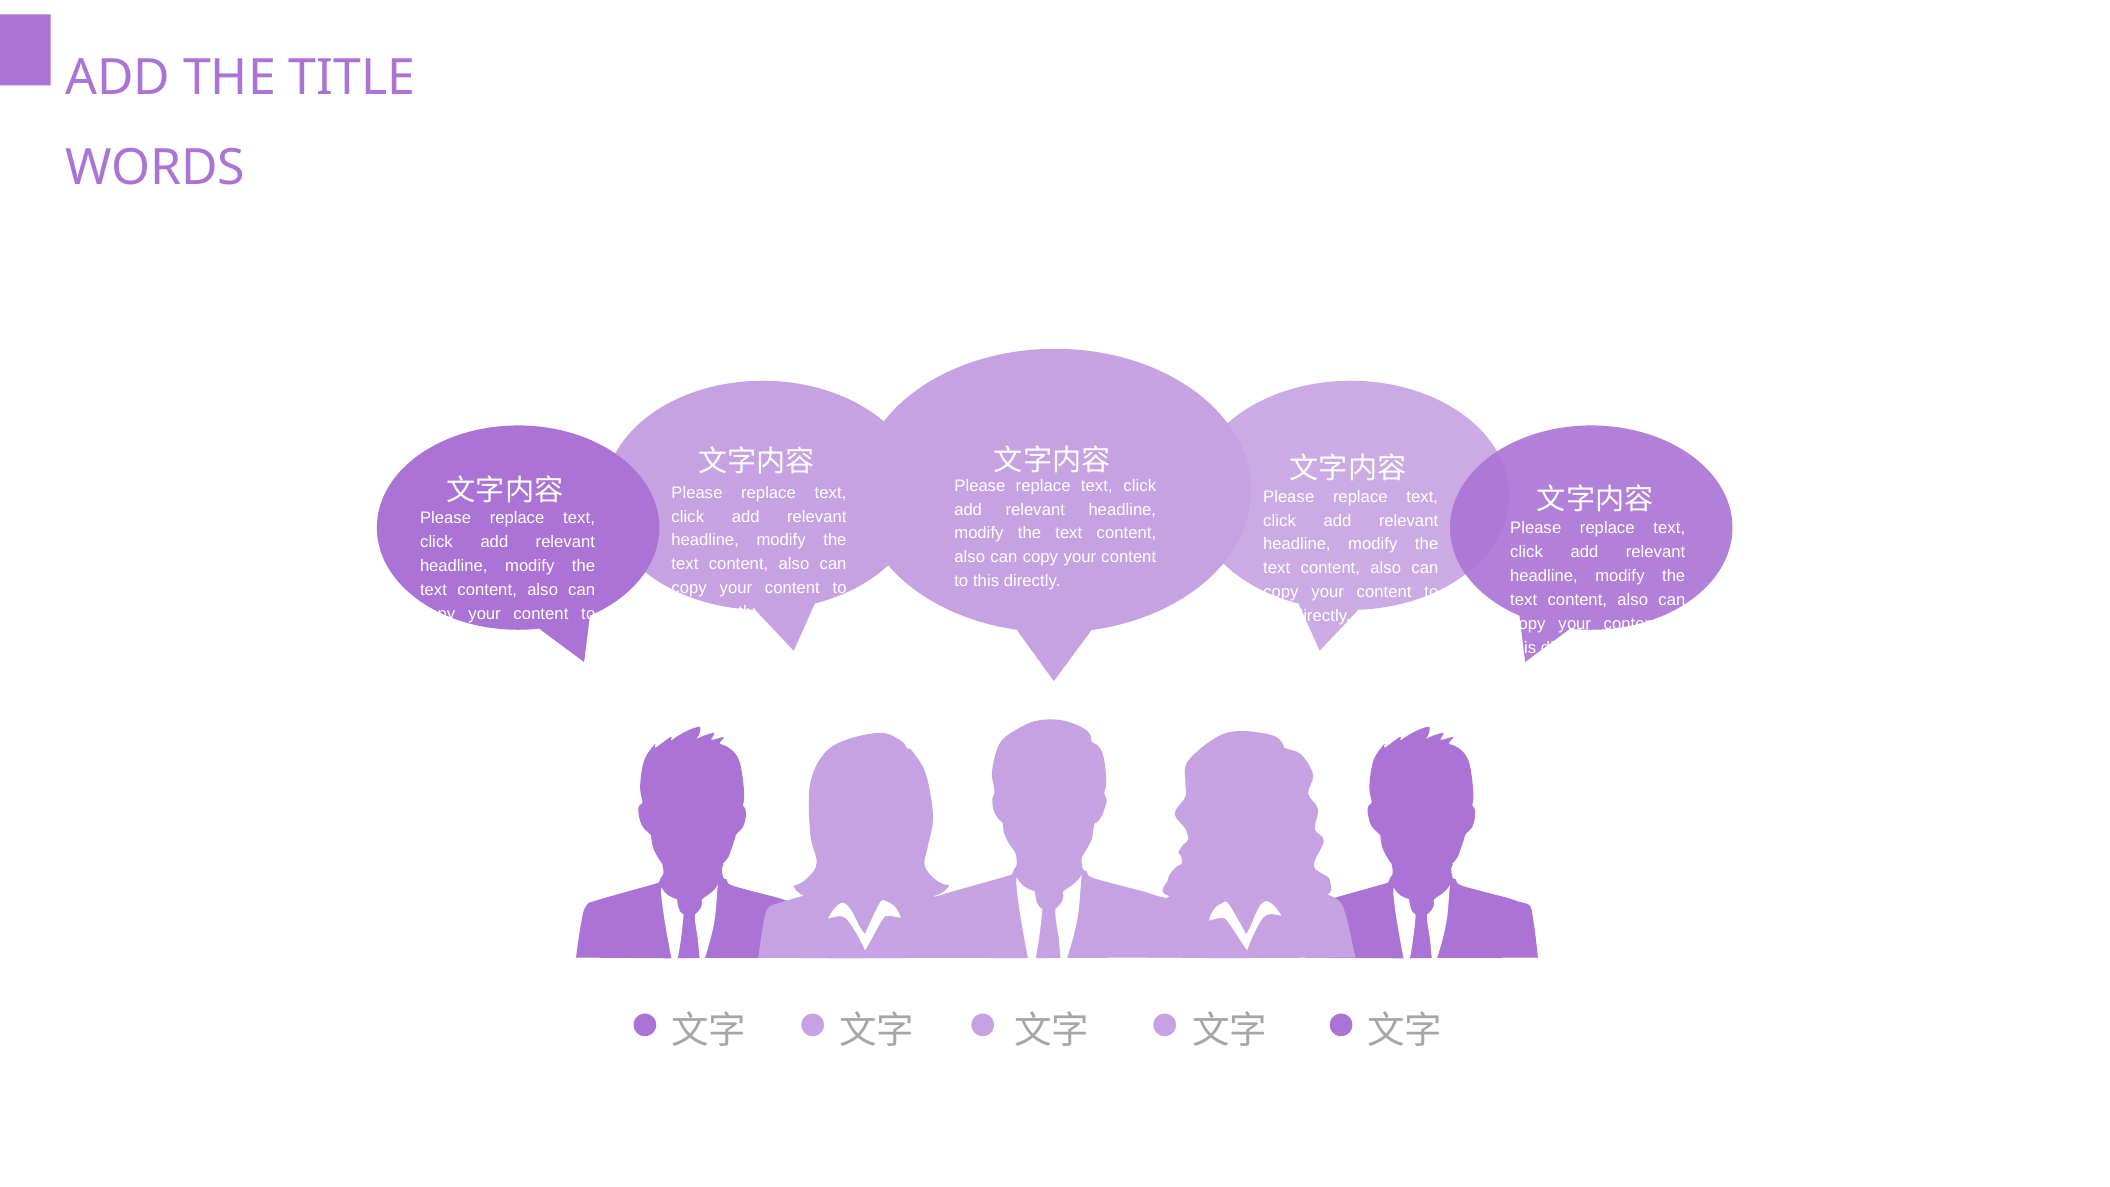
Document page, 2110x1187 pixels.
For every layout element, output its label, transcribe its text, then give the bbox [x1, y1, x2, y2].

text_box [671, 434, 847, 621]
text_box [884, 347, 1228, 683]
text_box ADD THE TITLE WORDS [50, 7, 583, 202]
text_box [1178, 731, 1356, 959]
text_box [954, 433, 1157, 590]
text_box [920, 719, 1178, 971]
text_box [1263, 442, 1439, 625]
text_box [419, 464, 596, 647]
text_box [970, 1012, 996, 1038]
text_box [764, 621, 809, 653]
text_box [800, 1012, 826, 1038]
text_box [576, 726, 809, 968]
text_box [1510, 472, 1686, 657]
text_box 文字 [1014, 997, 1090, 1052]
text_box [1523, 657, 1534, 664]
text_box 文字 [671, 997, 747, 1052]
text_box [1328, 1012, 1354, 1038]
text_box 文字 [1367, 997, 1443, 1052]
text_box [1307, 625, 1346, 653]
text_box 文字 [839, 997, 915, 1052]
text_box [1152, 1012, 1178, 1038]
text_box [1448, 424, 1734, 613]
text_box [615, 379, 923, 594]
text_box 文字 [1192, 997, 1268, 1052]
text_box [1305, 726, 1539, 968]
text_box [632, 1012, 658, 1038]
text_box [375, 424, 661, 614]
text_box [562, 647, 588, 664]
text_box [1191, 379, 1497, 592]
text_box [758, 732, 920, 959]
